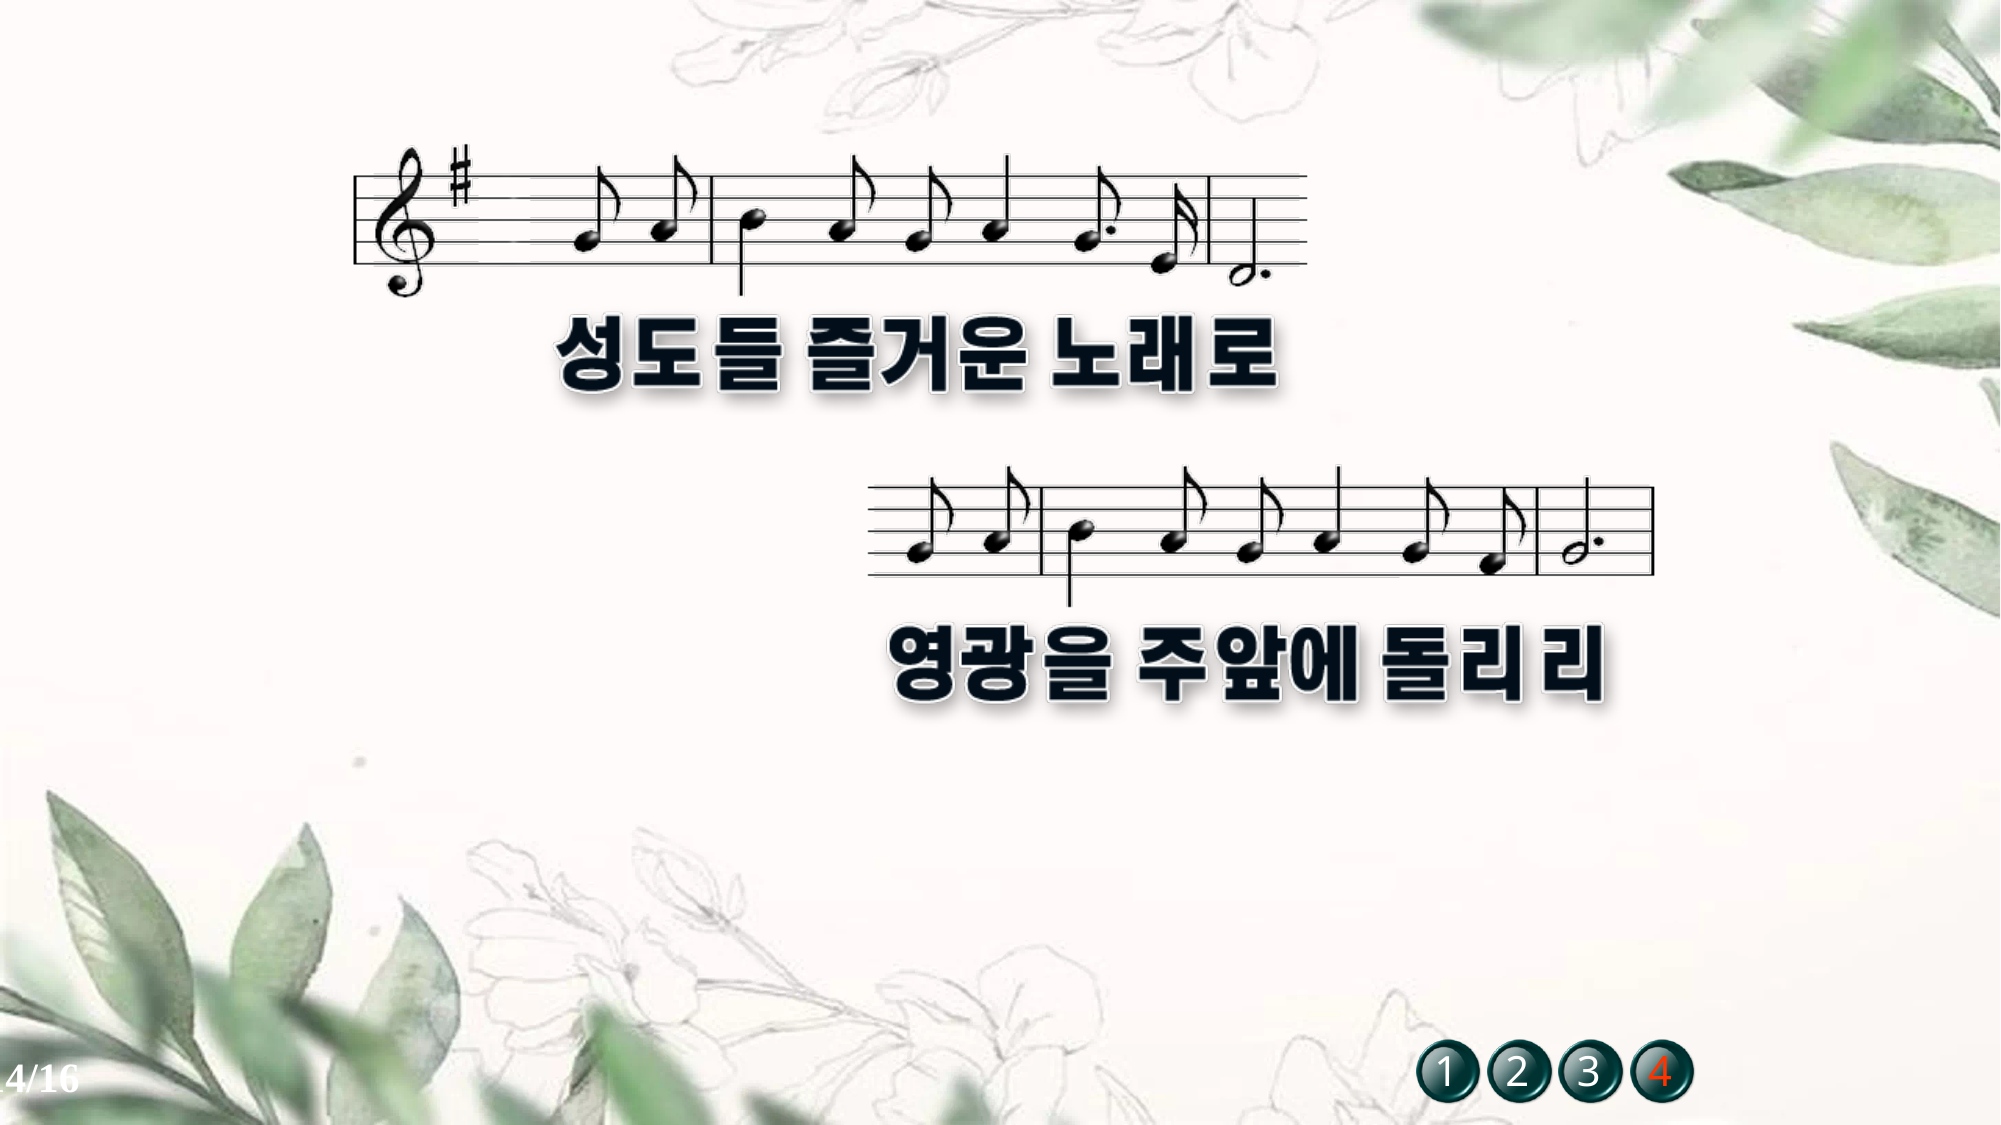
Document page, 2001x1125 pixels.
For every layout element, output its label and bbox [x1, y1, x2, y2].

picture [0, 0, 2001, 1125]
text_box [1413, 1035, 1484, 1106]
text_box [1555, 1035, 1626, 1106]
text_box [1627, 1035, 1697, 1106]
text_box [1484, 1035, 1555, 1106]
